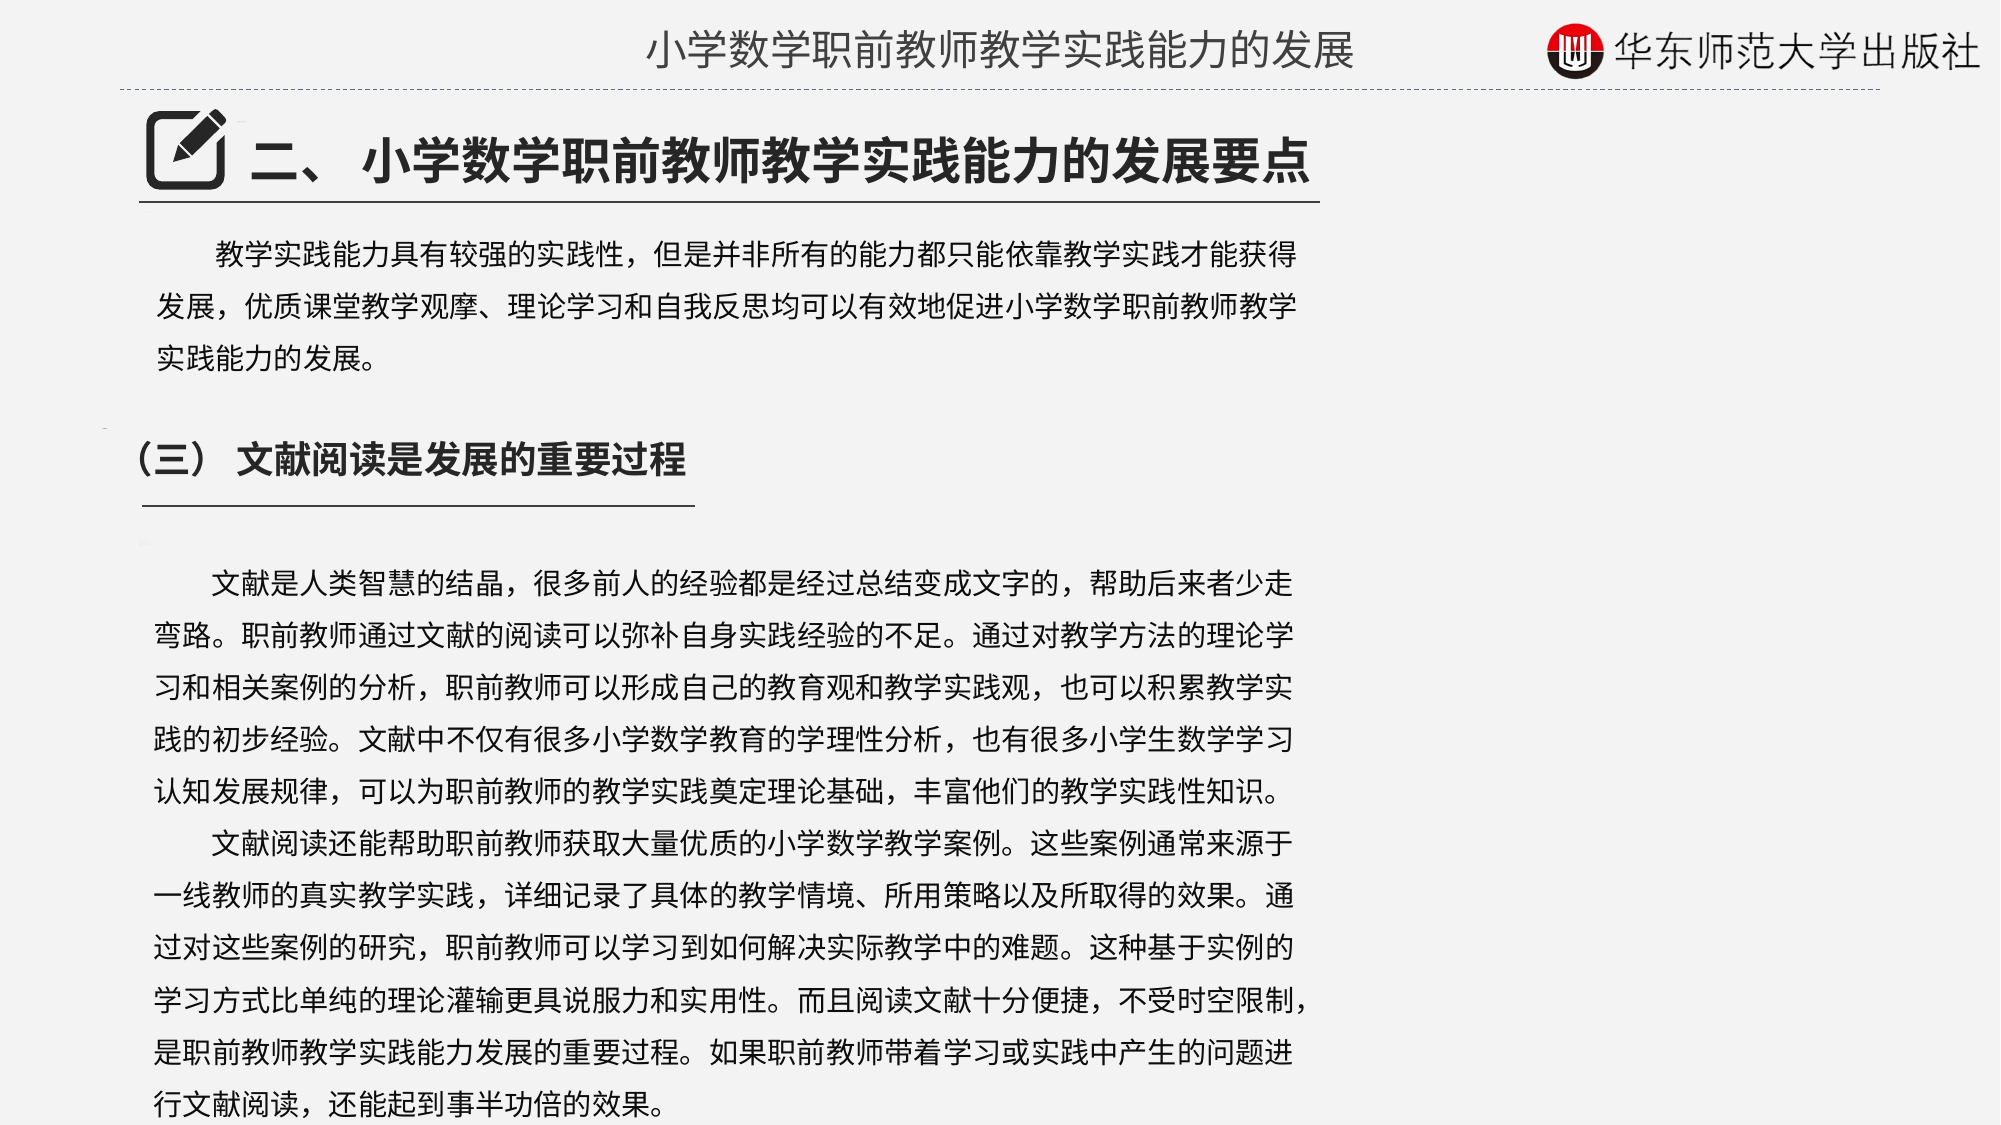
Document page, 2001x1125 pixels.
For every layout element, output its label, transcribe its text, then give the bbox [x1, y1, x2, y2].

text_box 文献是人类智慧的结晶，很多前人的经验都是经过总结变成文字的，帮助后来者少走弯路。职前教师通过文献的阅读可以弥补自身实践经验的不足。通过对教学方法的理论学习和相关案例的分析，职前教师可以形成自己的教育观和教学实践观，也可以积累教学实践的初步经验。文献中不仅有很多小学数学教育的学理性分析，也有很多小学生数学学习认知发展规律，可以为职前教师的教学实践奠定理论基础，丰富他们的教学实践性知识。 文献阅读还能帮助职前教师获取大量优质的小学数学教学案例。这些案例通常来源于一线教师的真实教学实践，详细记录了具体的教学情境、所用策略以及所取得的效果。通过对这些案例的研究，职前教师可以学习到如何解决实际教学中的难题。这种基于实例的学习方式比单纯的理论灌输更具说服力和实用性。而且阅读文献十分便捷，不受时空限制，是职前教师教学实践能力发展的重要过程。如果职前教师带着学习或实践中产生的问题进行文献阅读，还能起到事半功倍的效果。 [138, 540, 1320, 1125]
text_box 教学实践能力具有较强的实践性，但是并非所有的能力都只能依靠教学实践才能获得发展，优质课堂教学观摩、理论学习和自我反思均可以有效地促进小学数学职前教师教学实践能力的发展。 [142, 212, 1320, 383]
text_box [1536, 13, 1989, 83]
text_box [208, 109, 227, 127]
text_box （三） 文献阅读是发展的重要过程 [101, 428, 1021, 489]
text_box [146, 111, 225, 190]
text_box 二、 小学数学职前教师教学实践能力的发展要点 [235, 121, 1366, 197]
text_box 小学数学职前教师教学实践能力的发展 [619, 23, 1381, 74]
